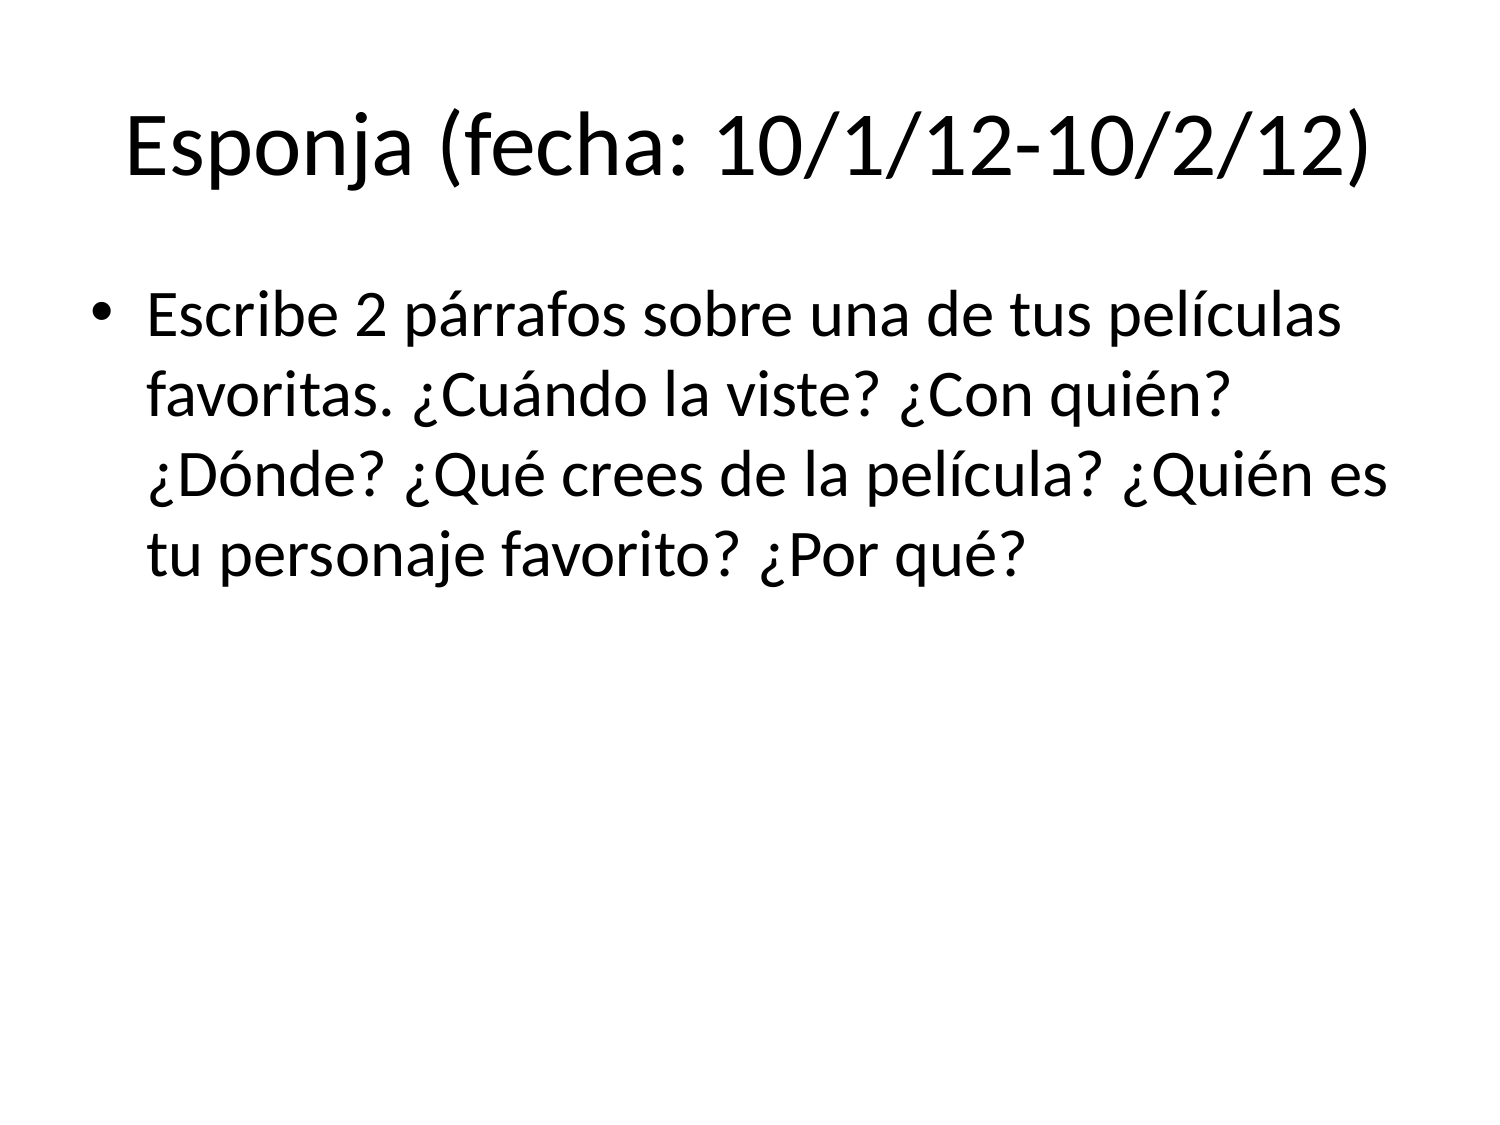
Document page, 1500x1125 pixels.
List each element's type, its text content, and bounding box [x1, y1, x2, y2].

list Escribe 2 párrafos sobre una de tus películas favoritas. ¿Cuándo la viste? ¿Con quién? ¿Dónde? ¿Qué crees de la película? ¿Quién es tu personaje favorito? ¿Por qué? [75, 262, 1425, 1005]
title Esponja (fecha: 10/1/12-10/2/12) [75, 45, 1425, 233]
